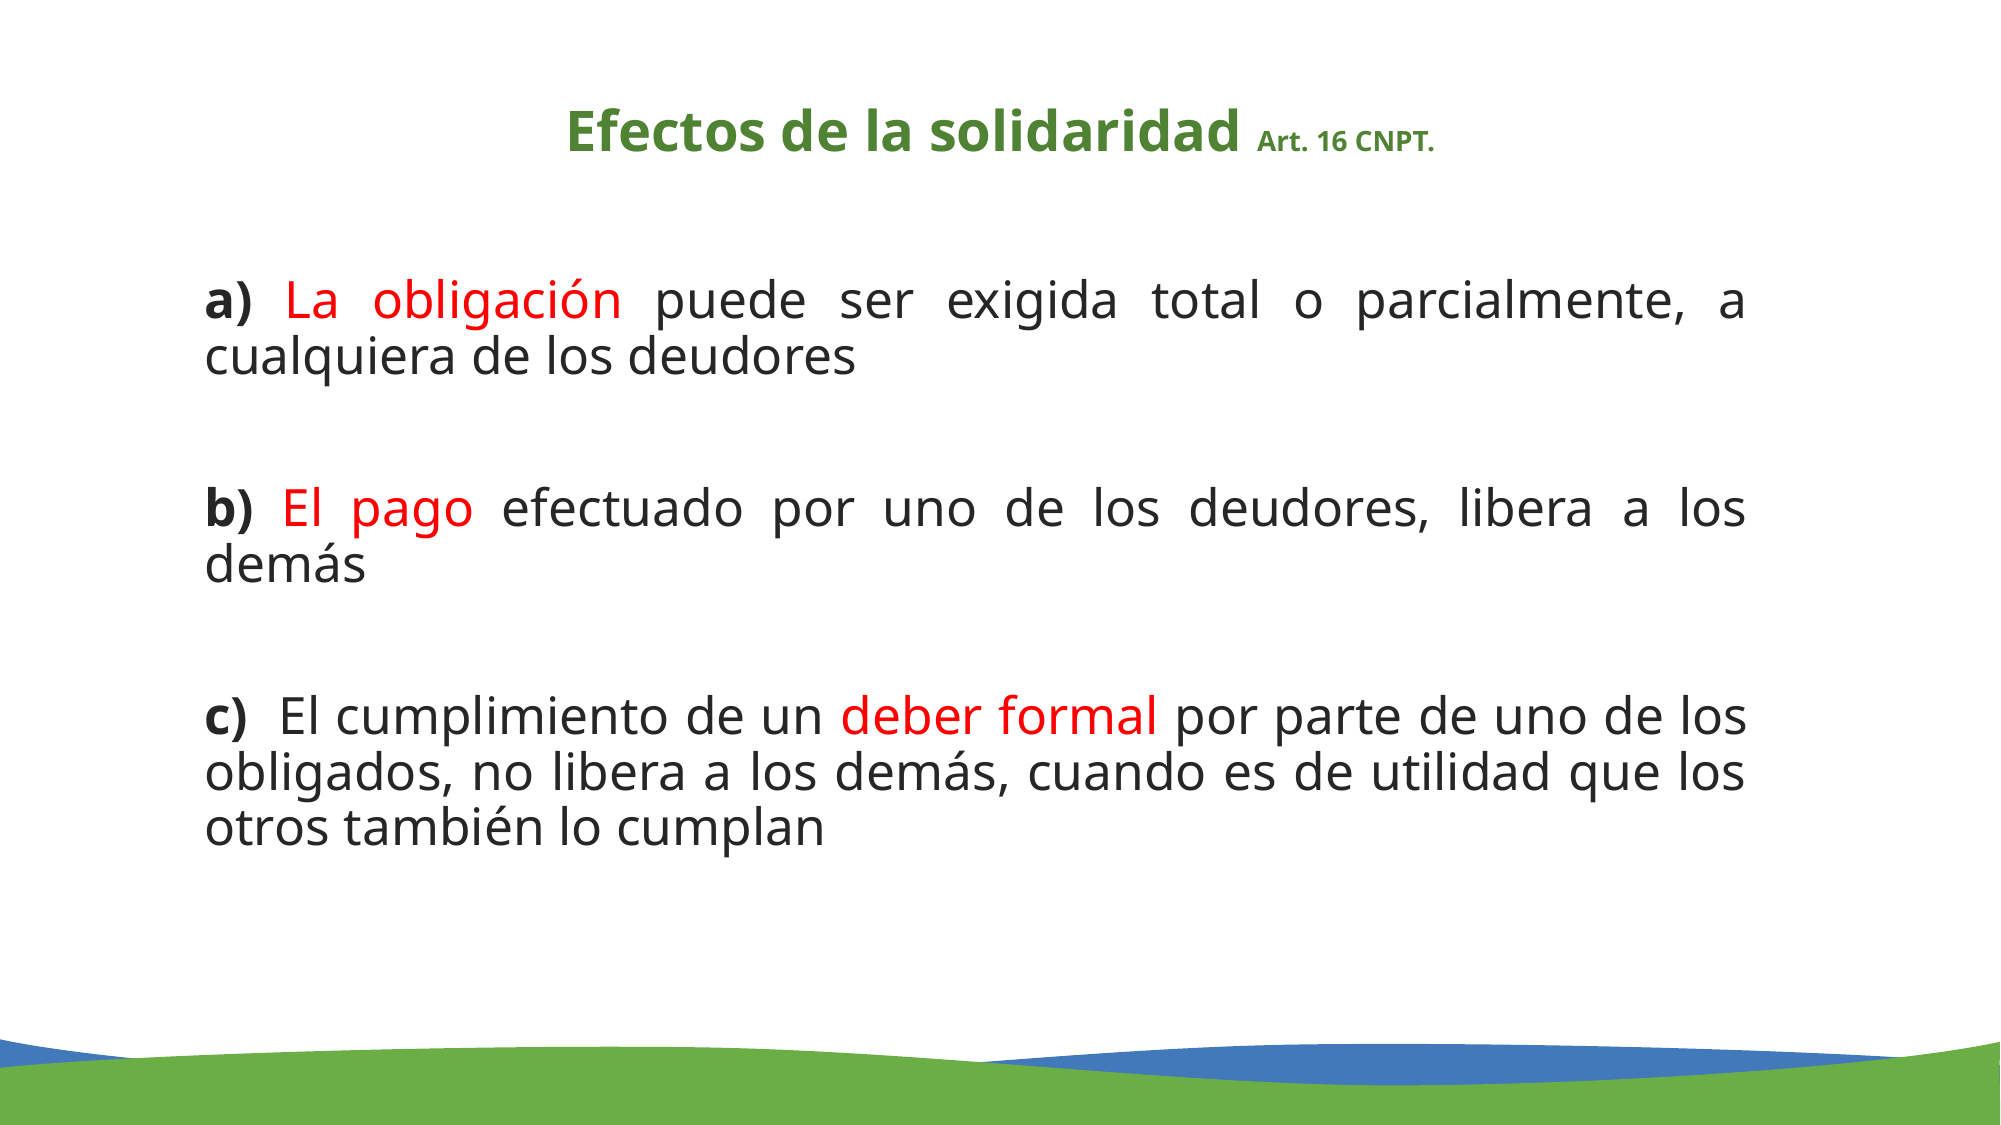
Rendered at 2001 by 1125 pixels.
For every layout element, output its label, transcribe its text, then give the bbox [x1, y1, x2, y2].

text_box a) La obligación puede ser exigida total o parcialmente, a cualquiera de los deudores b) El pago efectuado por uno de los deudores, libera a los demás c) El cumplimiento de un deber formal por parte de uno de los obligados, no libera a los demás, cuando es de utilidad que los otros también lo cumplan [189, 184, 1765, 1024]
title Efectos de la solidaridad Art. 16 CNPT. [550, 86, 1481, 180]
